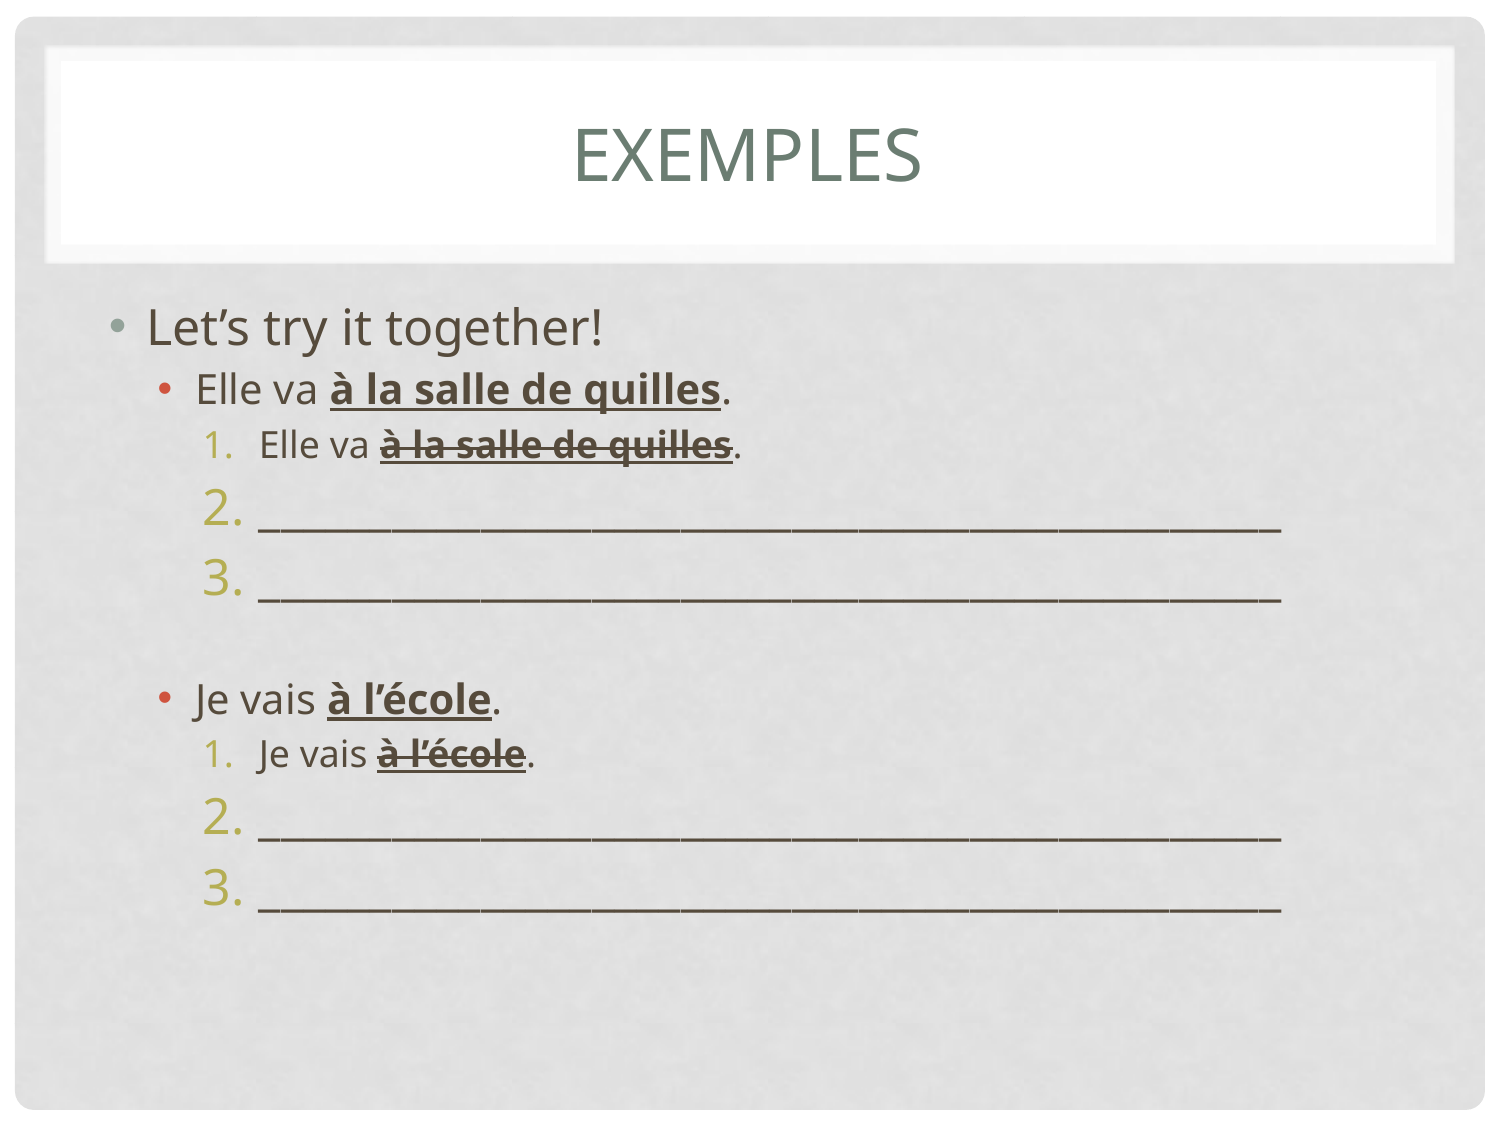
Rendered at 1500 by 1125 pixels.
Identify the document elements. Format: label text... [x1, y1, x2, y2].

title Exemples [69, 66, 1425, 238]
list Let’s try it together! Elle va à la salle de quilles. Elle va à la salle de quilles. ______________________________________________ ______________________________________________ Je vais à l’école. Je vais à l’école. ______________________________________________ ______________________________________________ [75, 287, 1425, 1005]
